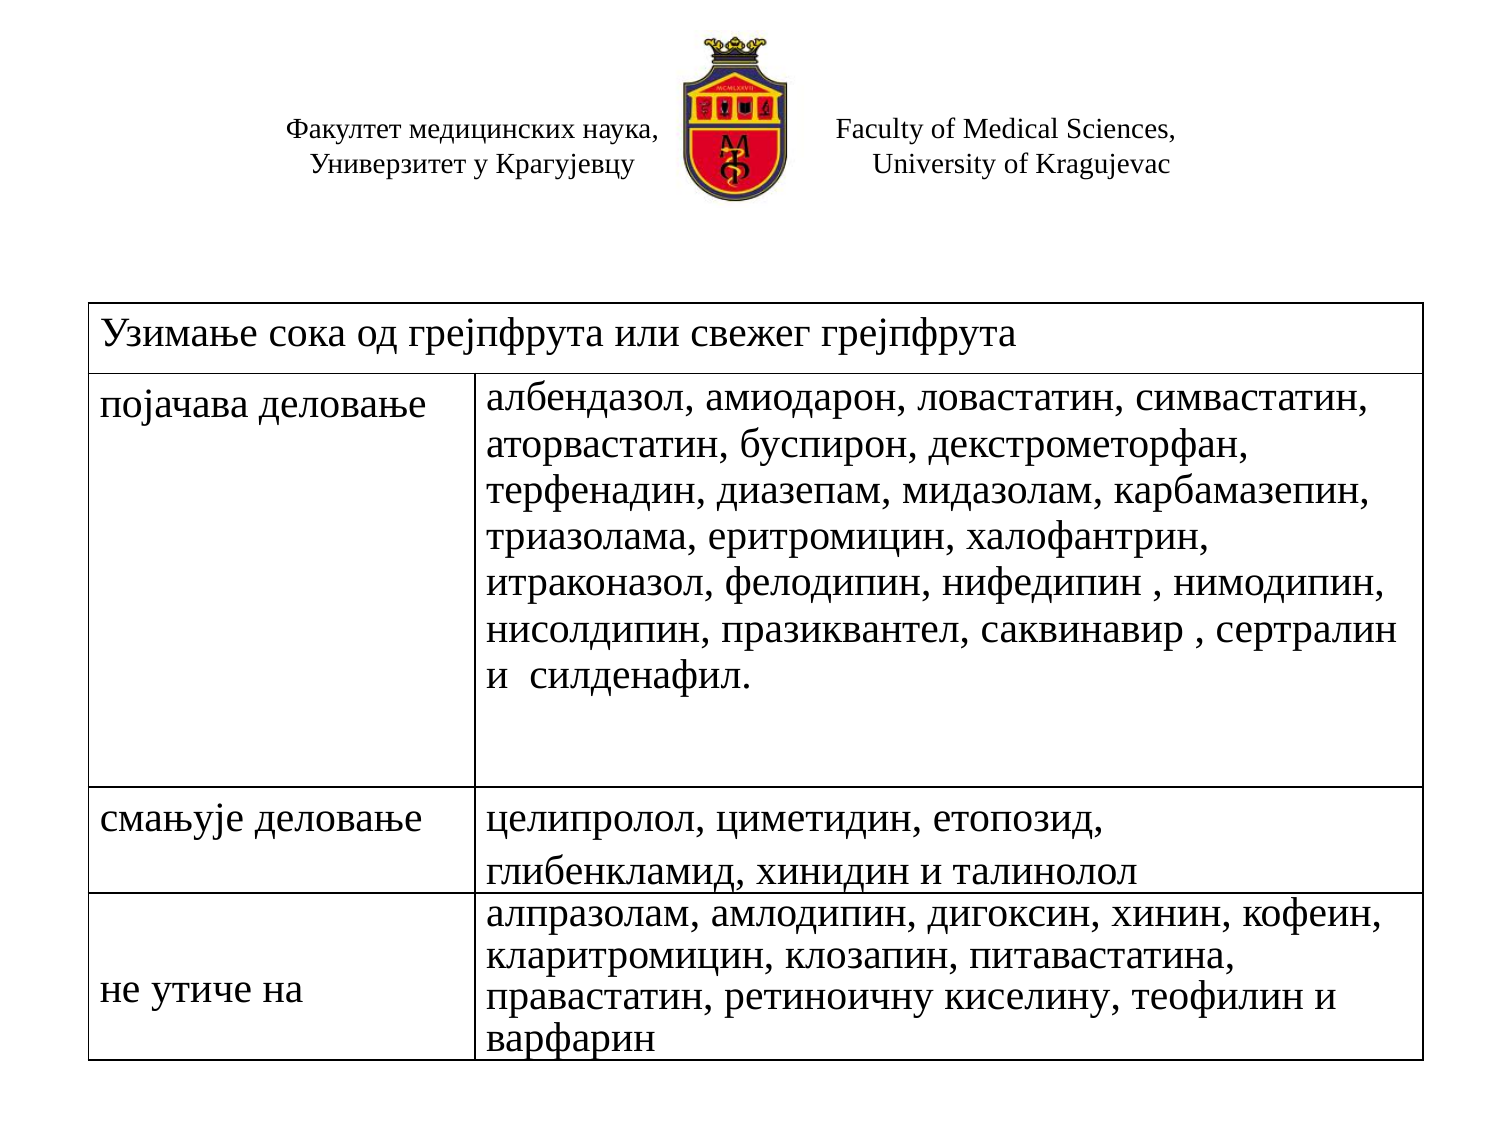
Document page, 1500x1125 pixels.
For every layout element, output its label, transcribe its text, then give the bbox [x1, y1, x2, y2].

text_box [253, 30, 1223, 209]
table_cell албендазол, амиодарон, ловастатин, симвастатин, аторвастатин, буспирон, декстрометорфан, терфенадин, диазепам, мидазолам, карбамазепин, триазолама, еритромицин, халофантрин, итраконазол, фелодипин, нифедипин , нимодипин, нисолдипин, празиквантел, саквинавир , сертралин и силденафил. [476, 374, 1422, 786]
table_cell не утиче на [89, 894, 474, 1059]
table_cell смањује деловање [89, 788, 474, 892]
table_cell целипролол, циметидин, етопозид, глибенкламид, хинидин и талинолол [476, 788, 1422, 892]
table_cell појачава деловање [89, 374, 474, 786]
table_cell алпразолам, амлодипин, дигоксин, хинин, кофеин, кларитромицин, клозапин, питавастатина, правастатин, ретиноичну киселину, теофилин и варфарин [476, 894, 1422, 1059]
table_header Узимање сока од грејпфрута или свежег грејпфрута [89, 304, 1422, 373]
